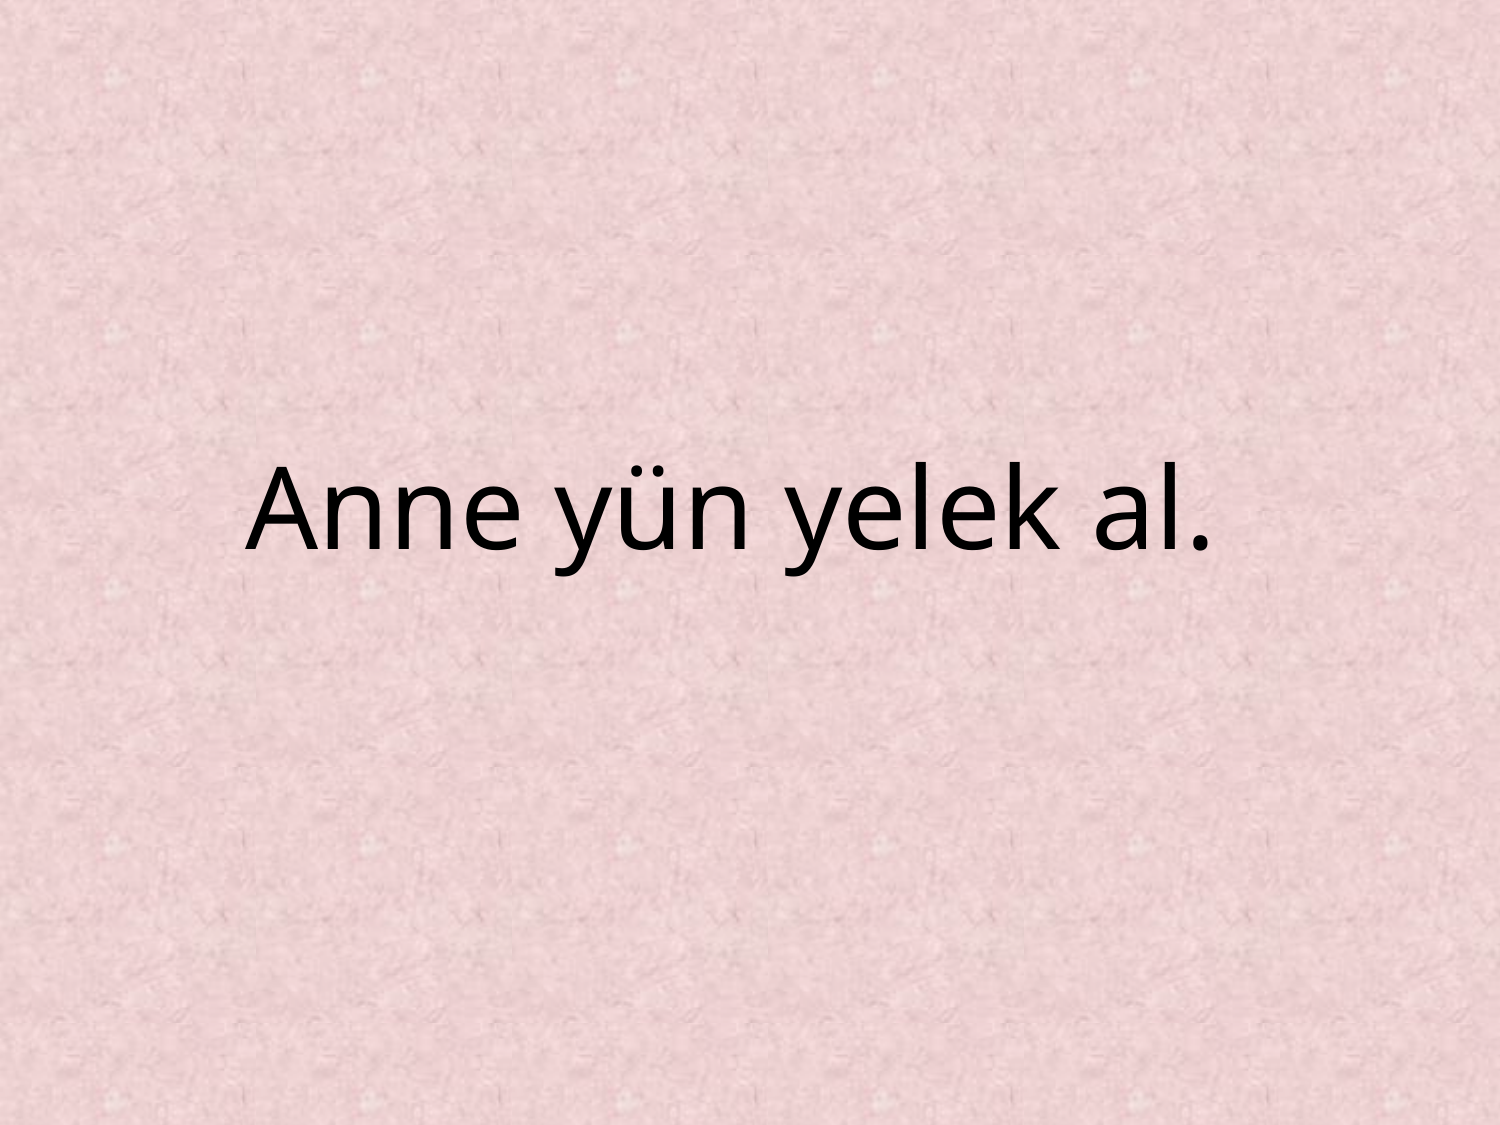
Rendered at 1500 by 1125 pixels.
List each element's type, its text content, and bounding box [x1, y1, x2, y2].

title Anne yün yelek al. [93, 375, 1369, 633]
